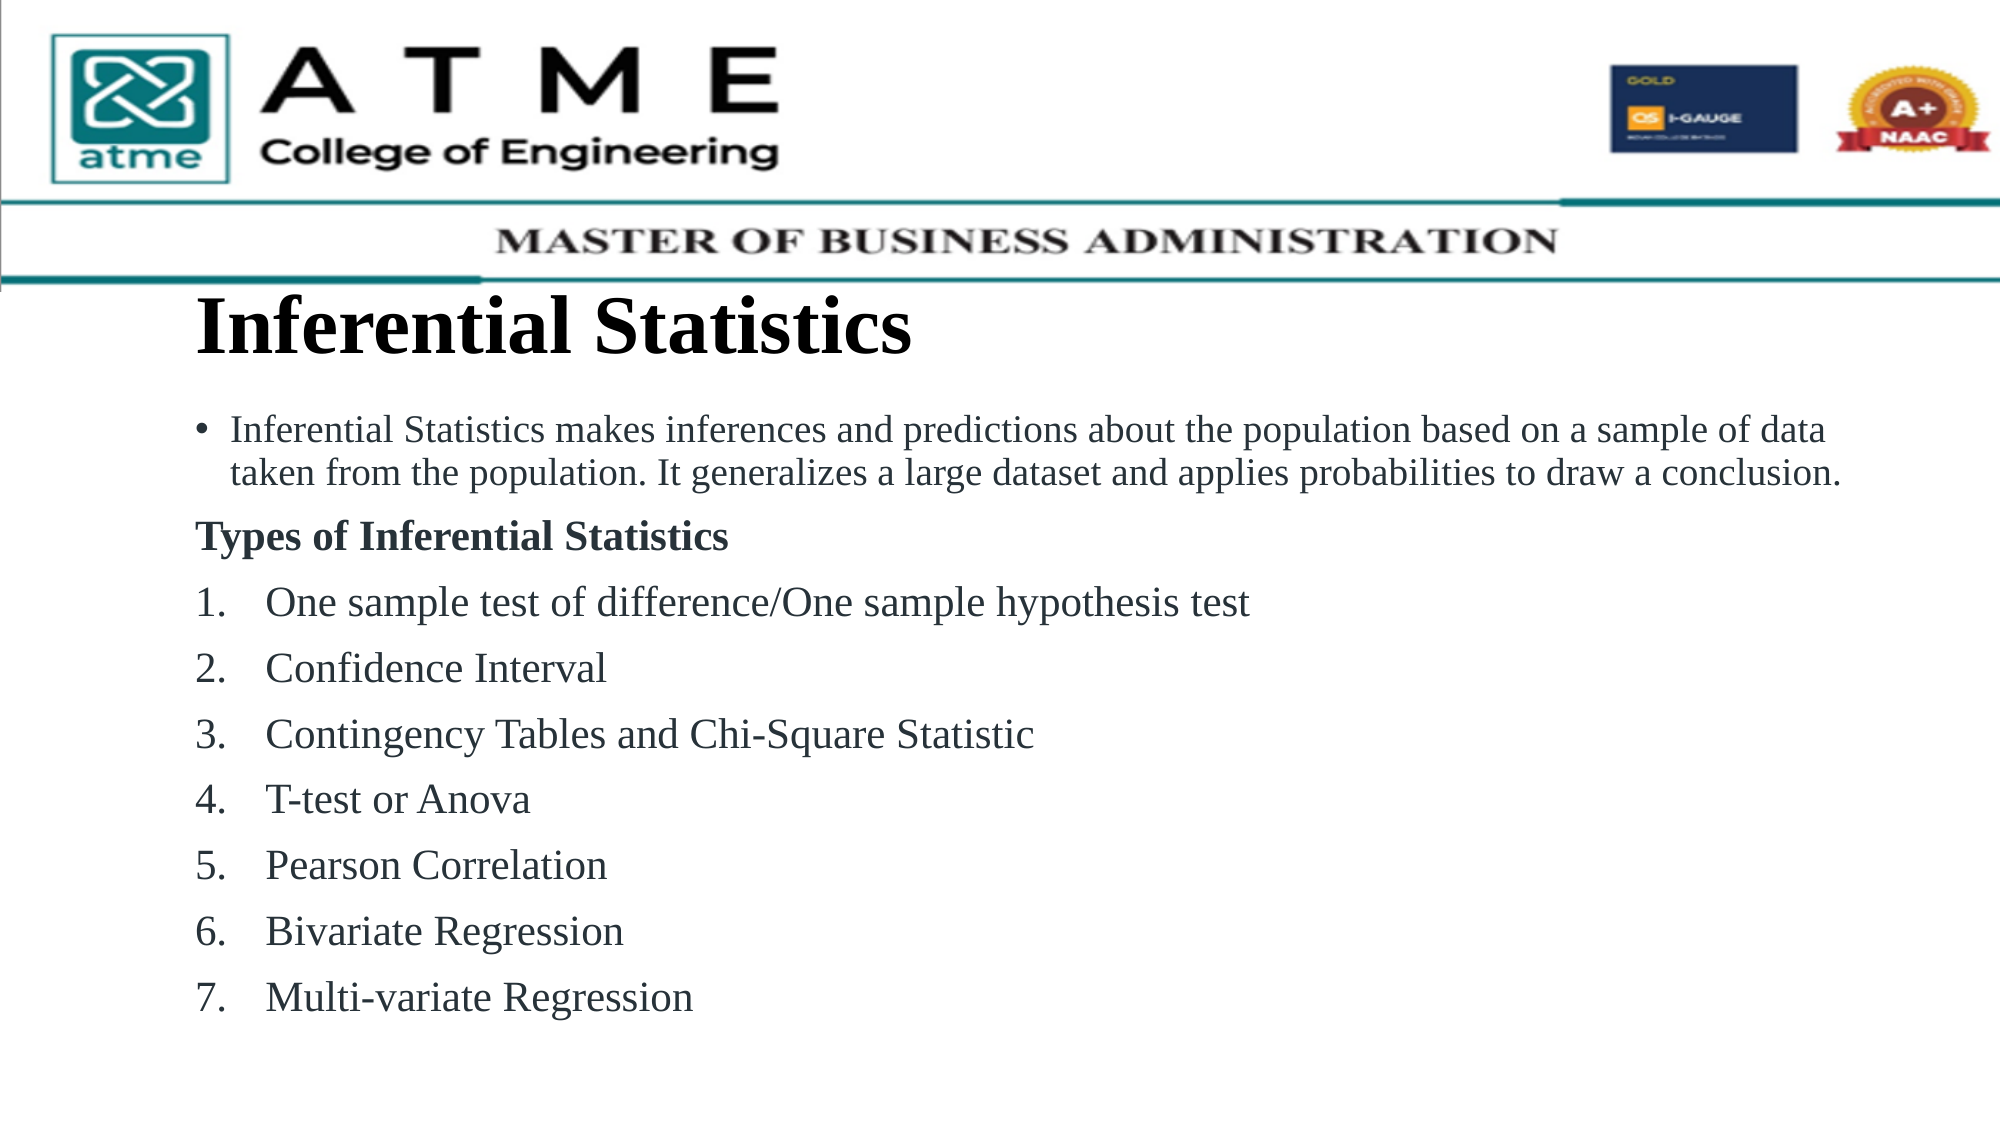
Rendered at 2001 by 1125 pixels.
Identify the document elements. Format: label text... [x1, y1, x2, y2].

title Inferential Statistics [180, 47, 1830, 247]
list Inferential Statistics makes inferences and predictions about the population based on a sample of data taken from the population. It generalizes a large dataset and applies probabilities to draw a conclusion. Types of Inferential Statistics One sample test of difference/One sample hypothesis test Confidence Interval Contingency Tables and Chi-Square Statistic T-test or Anova Pearson Correlation Bivariate Regression Multi-variate Regression [180, 401, 1880, 1078]
picture [0, 0, 2000, 292]
